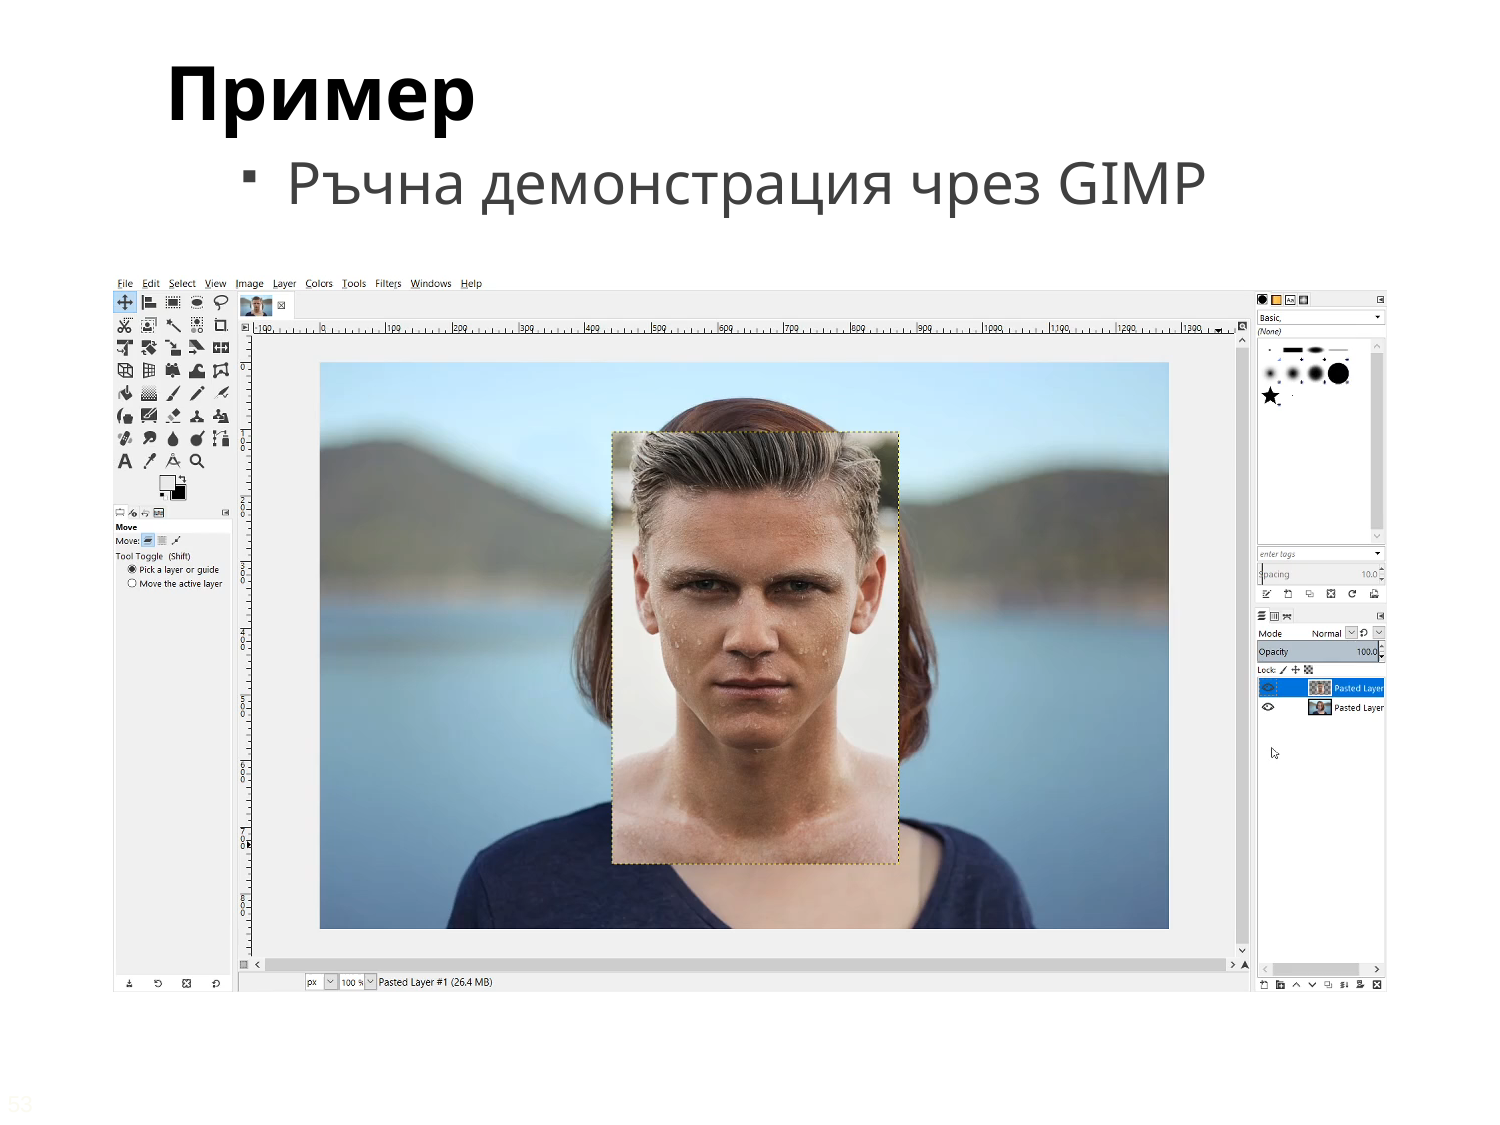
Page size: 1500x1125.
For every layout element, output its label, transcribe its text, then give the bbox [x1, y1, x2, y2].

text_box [112, 274, 1388, 993]
list Пример Ръчна демонстрация чрез GIMP [150, 37, 1488, 1113]
